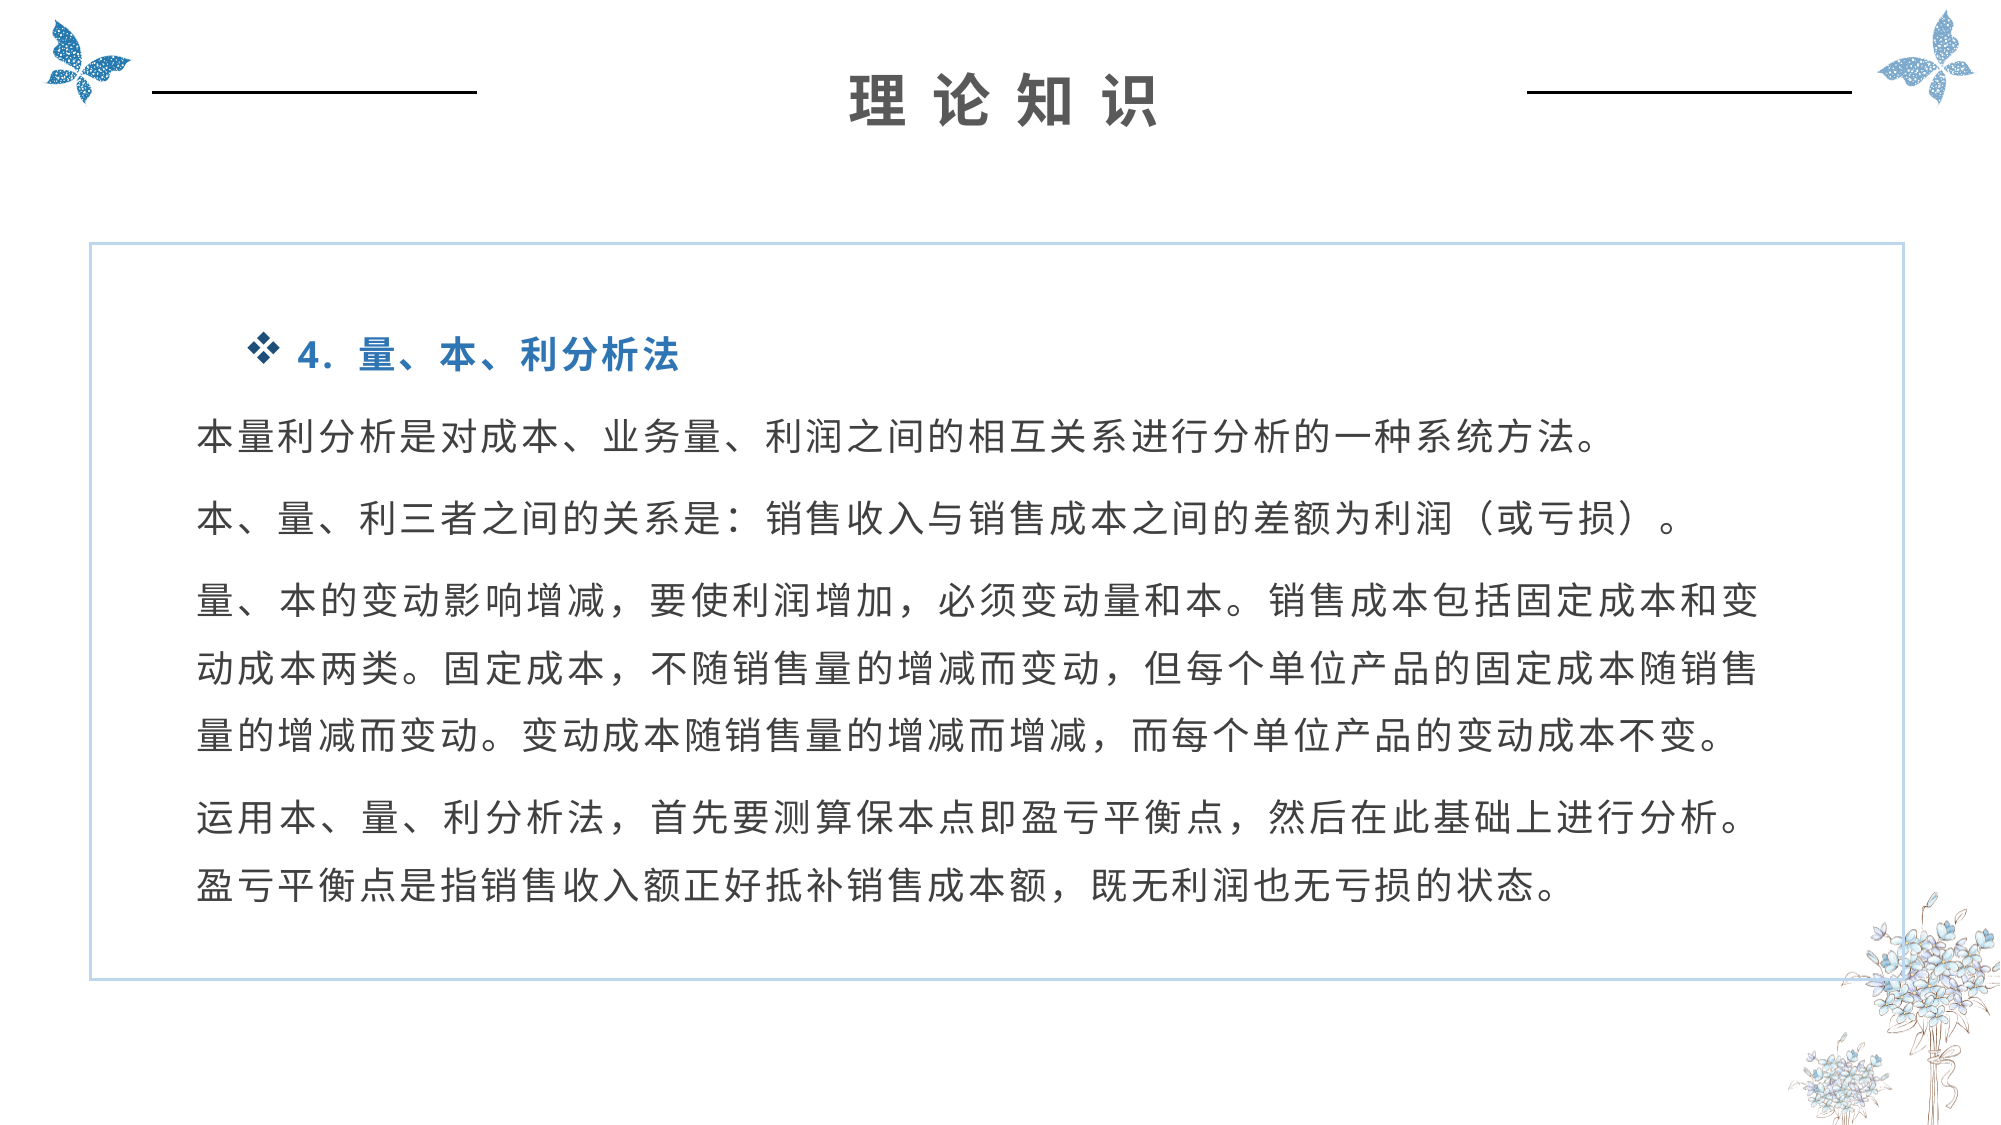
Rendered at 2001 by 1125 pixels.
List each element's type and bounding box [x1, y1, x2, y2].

text_box [151, 55, 1852, 142]
text_box [89, 243, 1905, 981]
picture [1788, 892, 2000, 1125]
